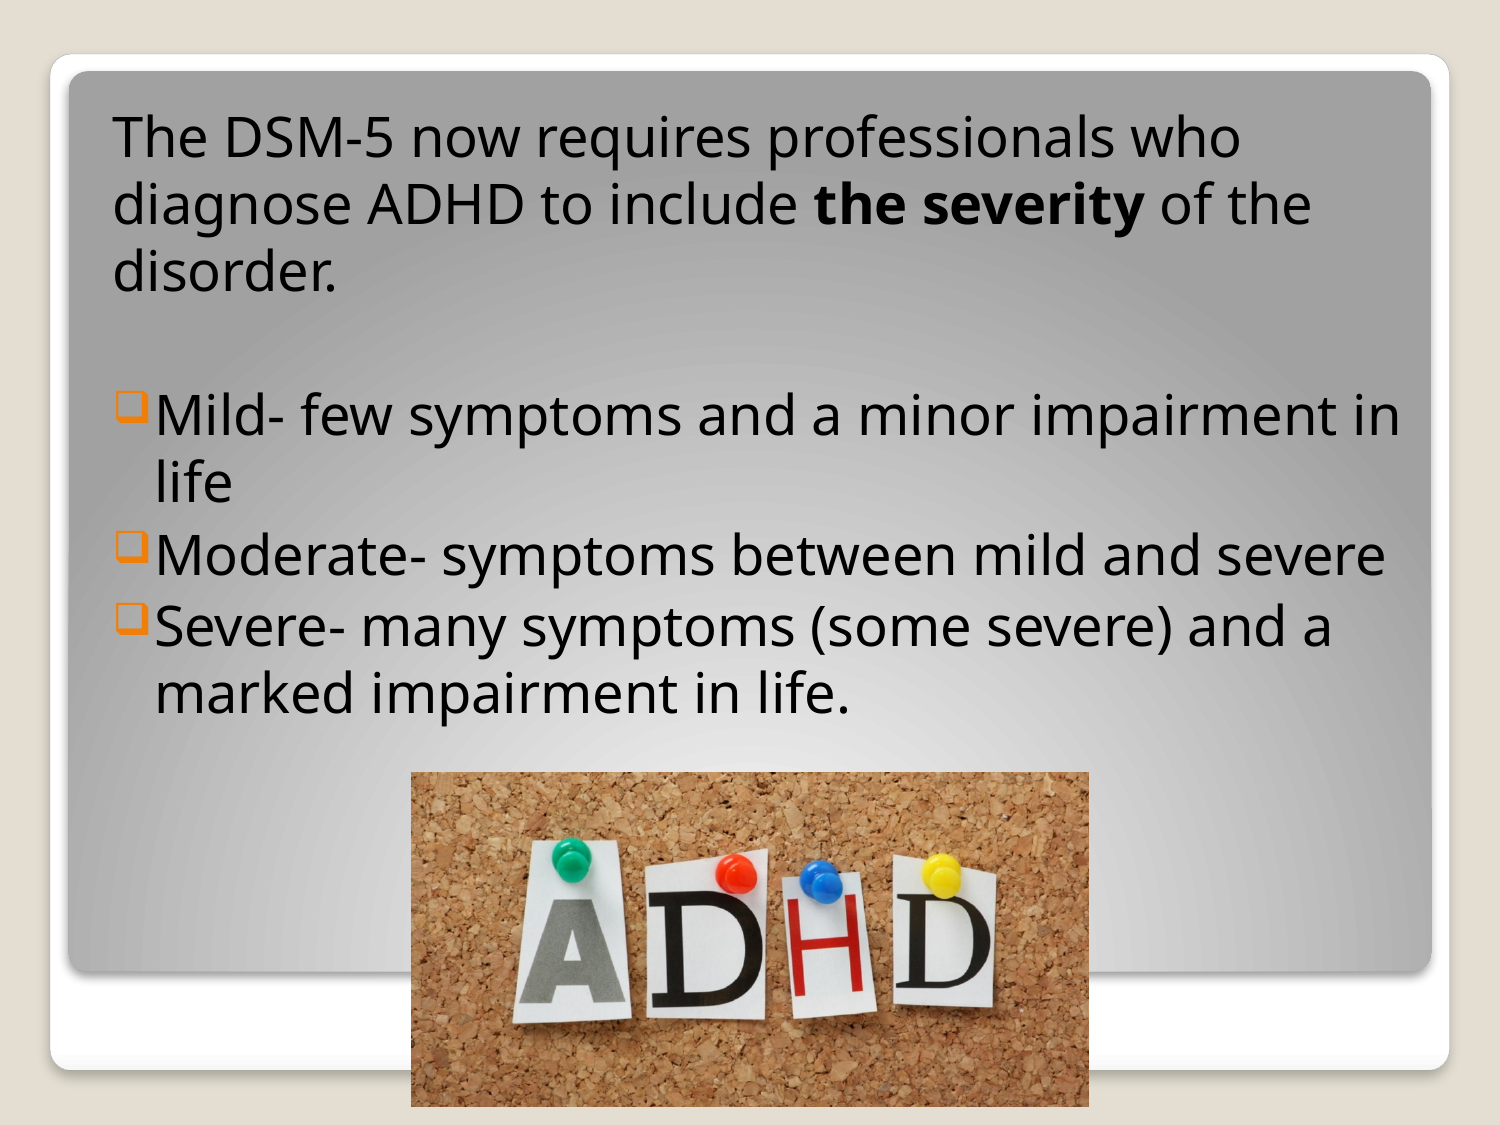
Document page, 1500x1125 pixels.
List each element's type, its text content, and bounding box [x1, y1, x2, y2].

list The DSM-5 now requires professionals who diagnose ADHD to include the severity of the disorder. Mild- few symptoms and a minor impairment in life Moderate- symptoms between mild and severe Severe- many symptoms (some severe) and a marked impairment in life. [82, 86, 1425, 774]
picture [410, 772, 1090, 1107]
